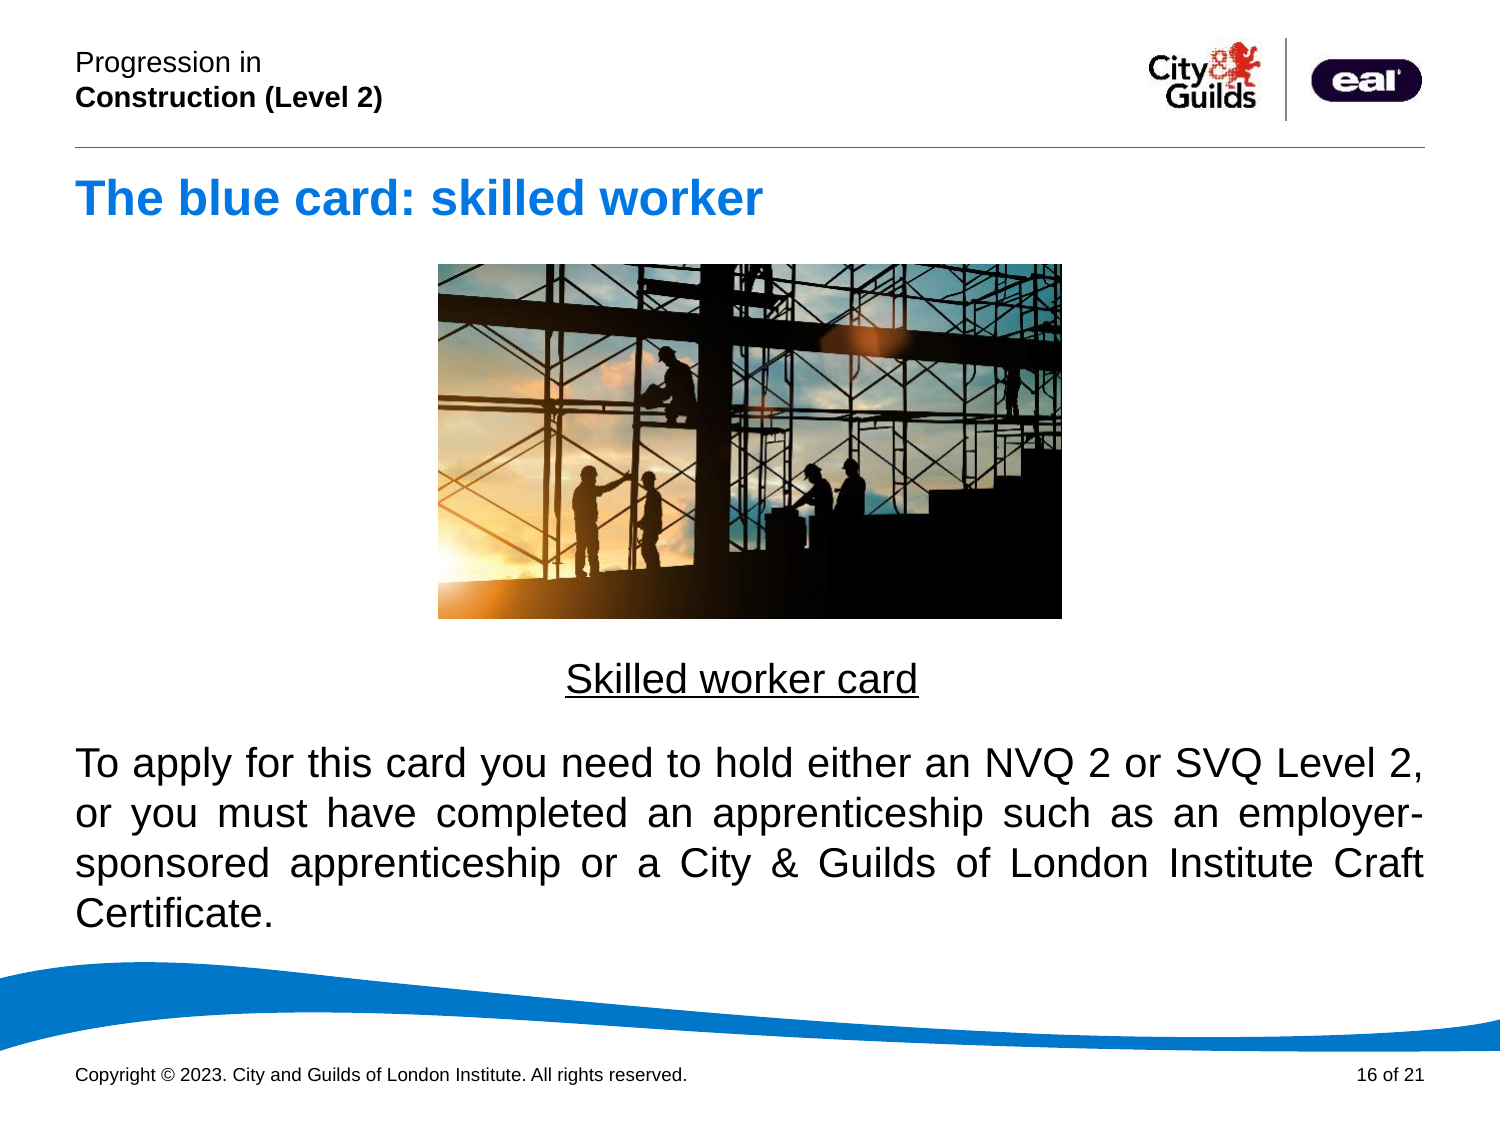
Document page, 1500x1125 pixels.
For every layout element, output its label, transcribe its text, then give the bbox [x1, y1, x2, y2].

title The blue card: skilled worker [74, 165, 1426, 229]
picture [438, 263, 1062, 619]
text_box Skilled worker card [550, 644, 950, 710]
list To apply for this card you need to hold either an NVQ 2 or SVQ Level 2, or you must have completed an apprenticeship such as an employer-sponsored apprenticeship or a City & Guilds of London Institute Craft Certificate. [74, 735, 1426, 957]
picture [1149, 38, 1422, 121]
